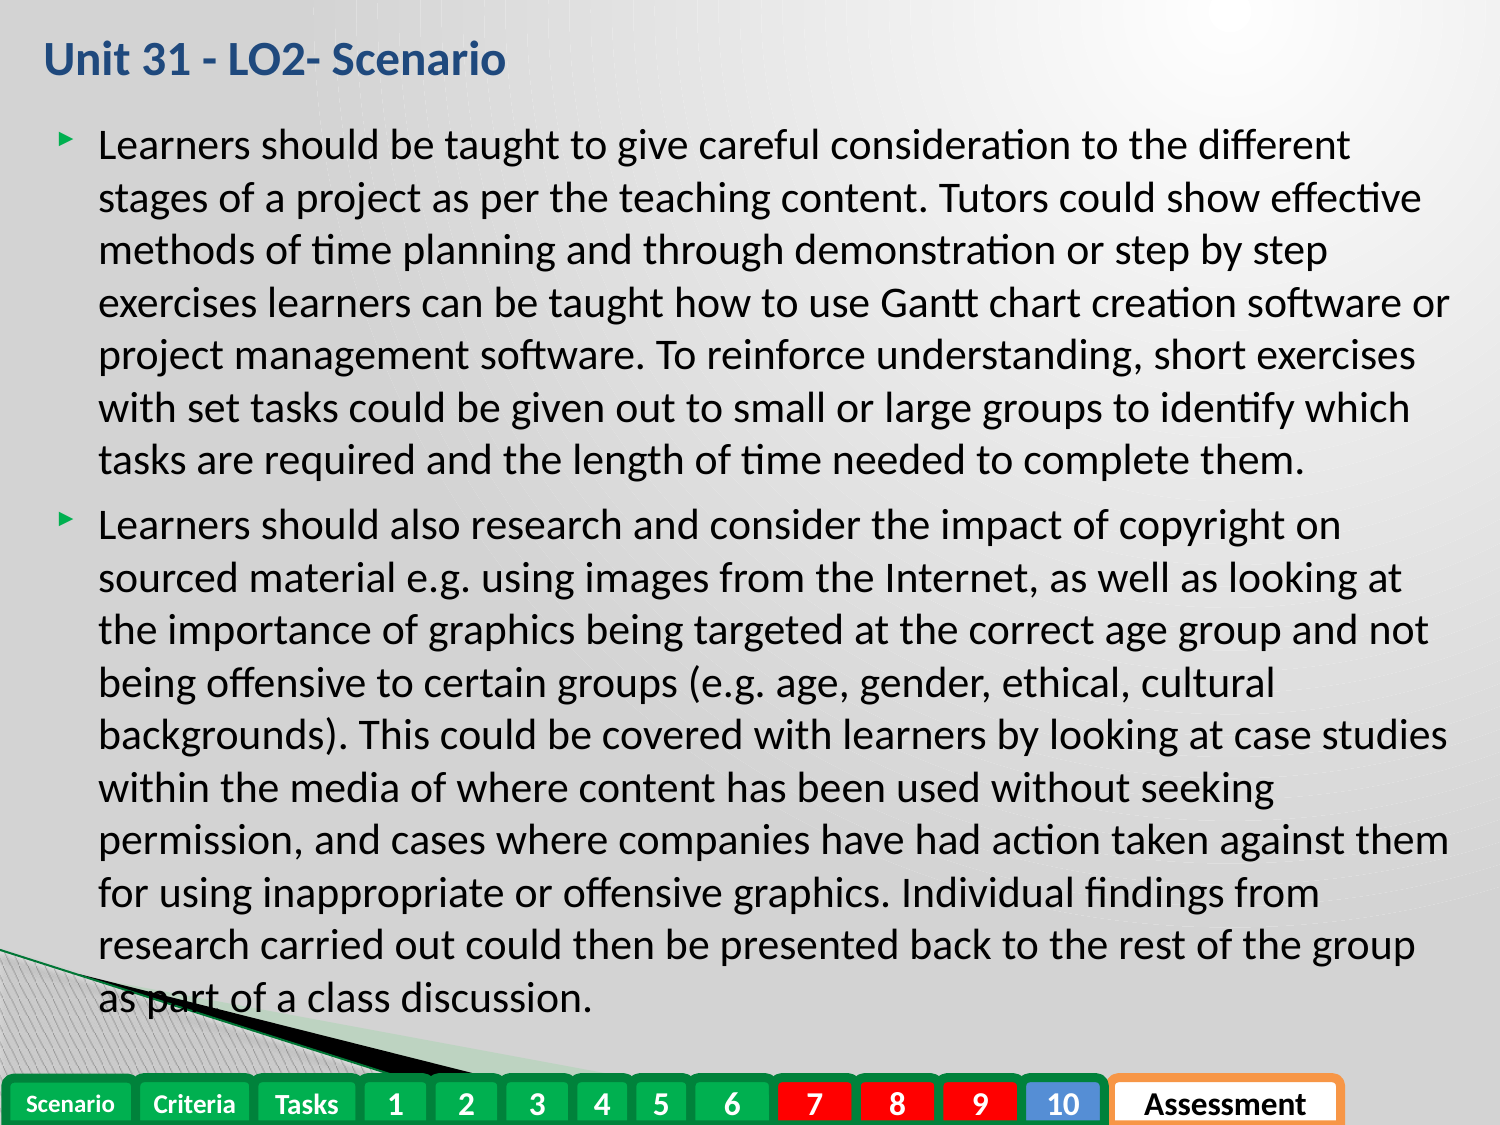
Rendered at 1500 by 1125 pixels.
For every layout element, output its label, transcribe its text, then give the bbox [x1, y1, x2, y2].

title Unit 31 - LO2- Scenario [17, 19, 1483, 94]
list Learners should be taught to give careful consideration to the different stages of a project as per the teaching content. Tutors could show effective methods of time planning and through demonstration or step by step exercises learners can be taught how to use Gantt chart creation software or project management software. To reinforce understanding, short exercises with set tasks could be given out to small or large groups to identify which tasks are required and the length of time needed to complete them. Learners should also research and consider the impact of copyright on sourced material e.g. using images from the Internet, as well as looking at the importance of graphics being targeted at the correct age group and not being offensive to certain groups (e.g. age, gender, ethical, cultural backgrounds). This could be covered with learners by looking at case studies within the media of where content has been used without seeking permission, and cases where companies have had action taken against them for using inappropriate or offensive graphics. Individual findings from research carried out could then be presented back to the rest of the group as part of a class discussion. [23, 108, 1477, 1035]
